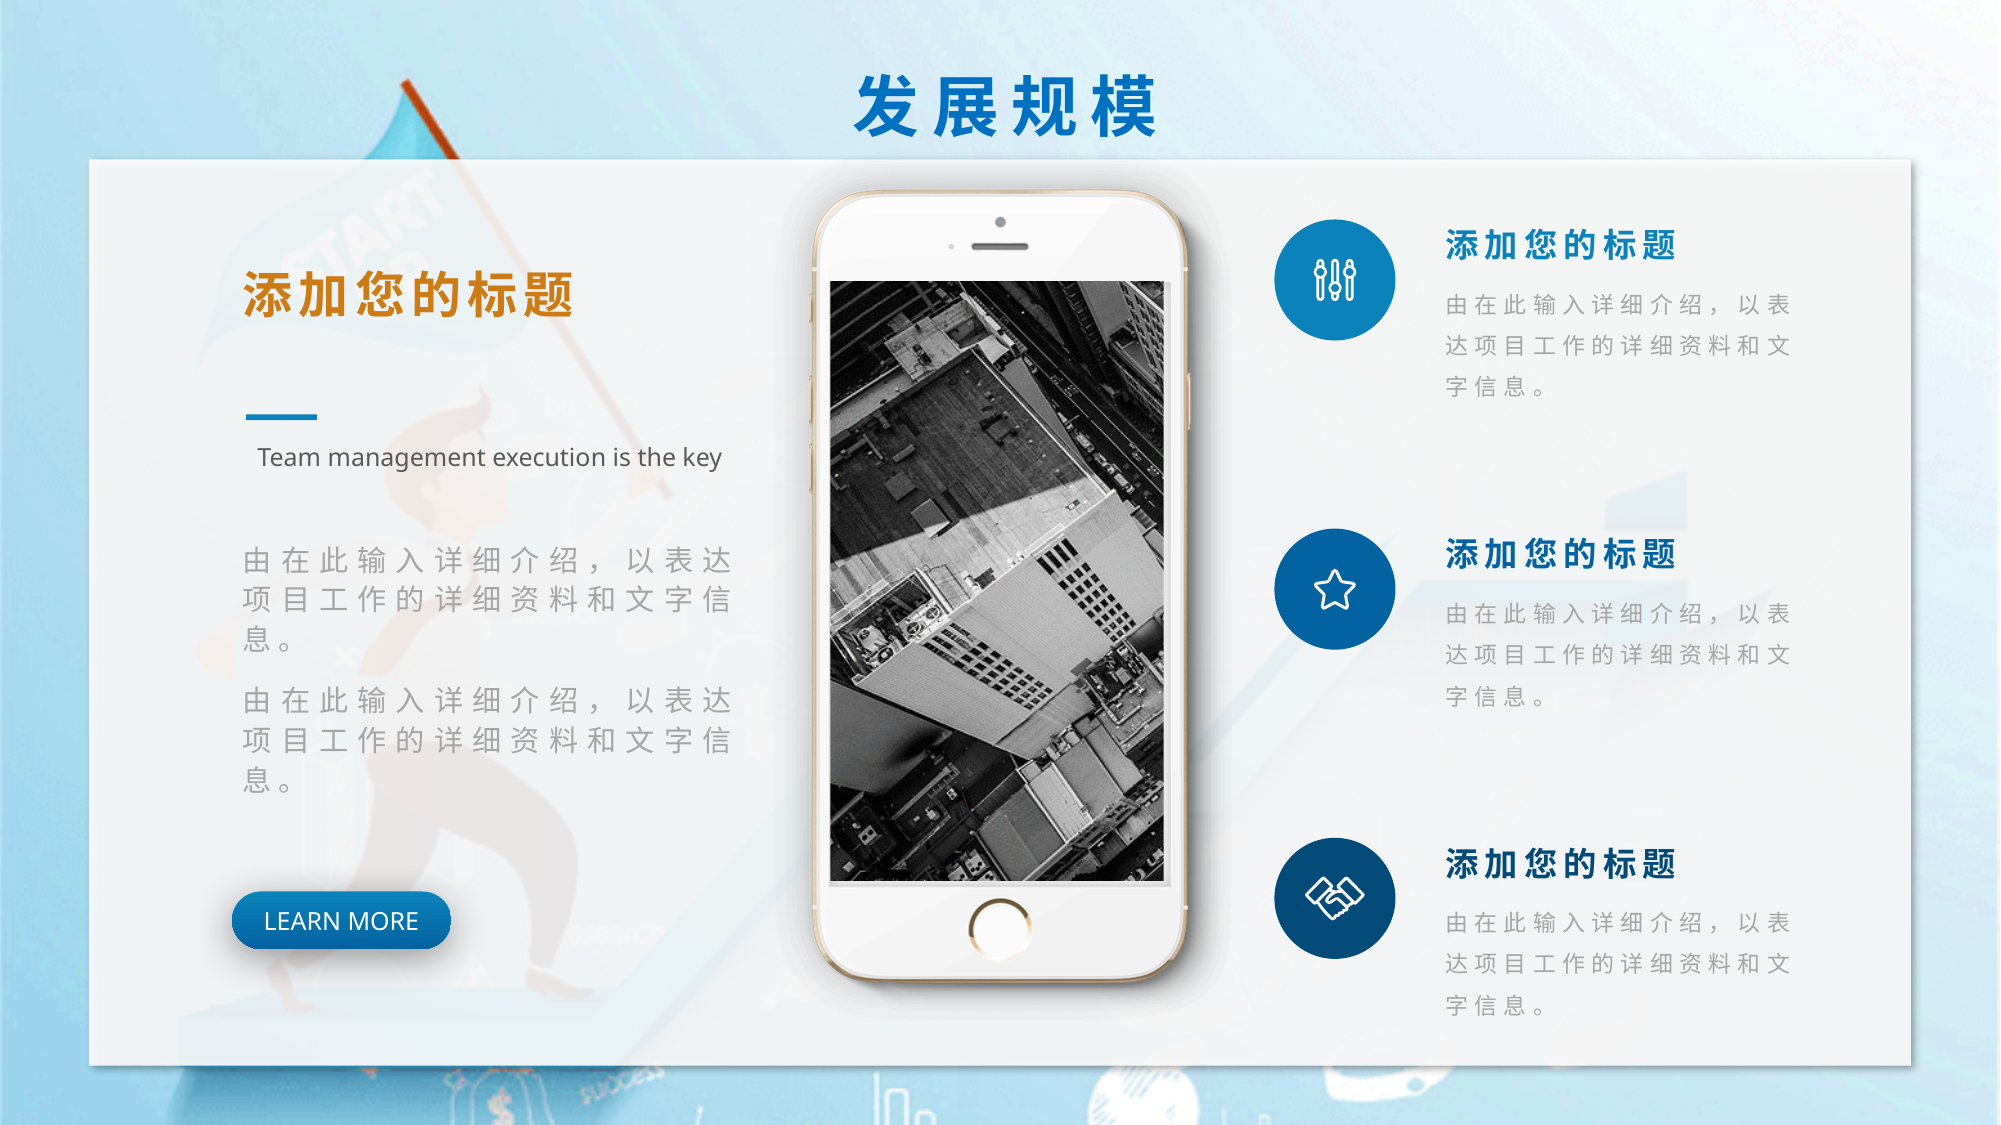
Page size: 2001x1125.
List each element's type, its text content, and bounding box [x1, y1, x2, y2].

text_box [1274, 219, 1396, 341]
text_box 由在此输入详细介绍，以表达项目工作的详细资料和文字信息。 [1430, 578, 1841, 717]
text_box Team management execution is the key [242, 434, 734, 479]
text_box 由在此输入详细介绍，以表达项目工作的详细资料和文字信息。 由在此输入详细介绍，以表达项目工作的详细资料和文字信息。 [227, 529, 734, 805]
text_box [1274, 528, 1396, 650]
picture [0, 0, 2000, 1125]
text_box 由在此输入详细介绍，以表达项目工作的详细资料和文字信息。 [1430, 269, 1841, 408]
text_box LEARN MORE [230, 890, 453, 951]
text_box 添加您的标题 [1430, 216, 1784, 269]
text_box 由在此输入详细介绍，以表达项目工作的详细资料和文字信息。 [1430, 887, 1841, 1026]
text_box 添加您的标题 [1430, 835, 1784, 887]
text_box [245, 413, 319, 422]
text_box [1274, 837, 1396, 959]
text_box 添加您的标题 [227, 256, 734, 331]
text_box 发展规模 [738, 58, 1273, 151]
text_box 添加您的标题 [1430, 526, 1784, 578]
